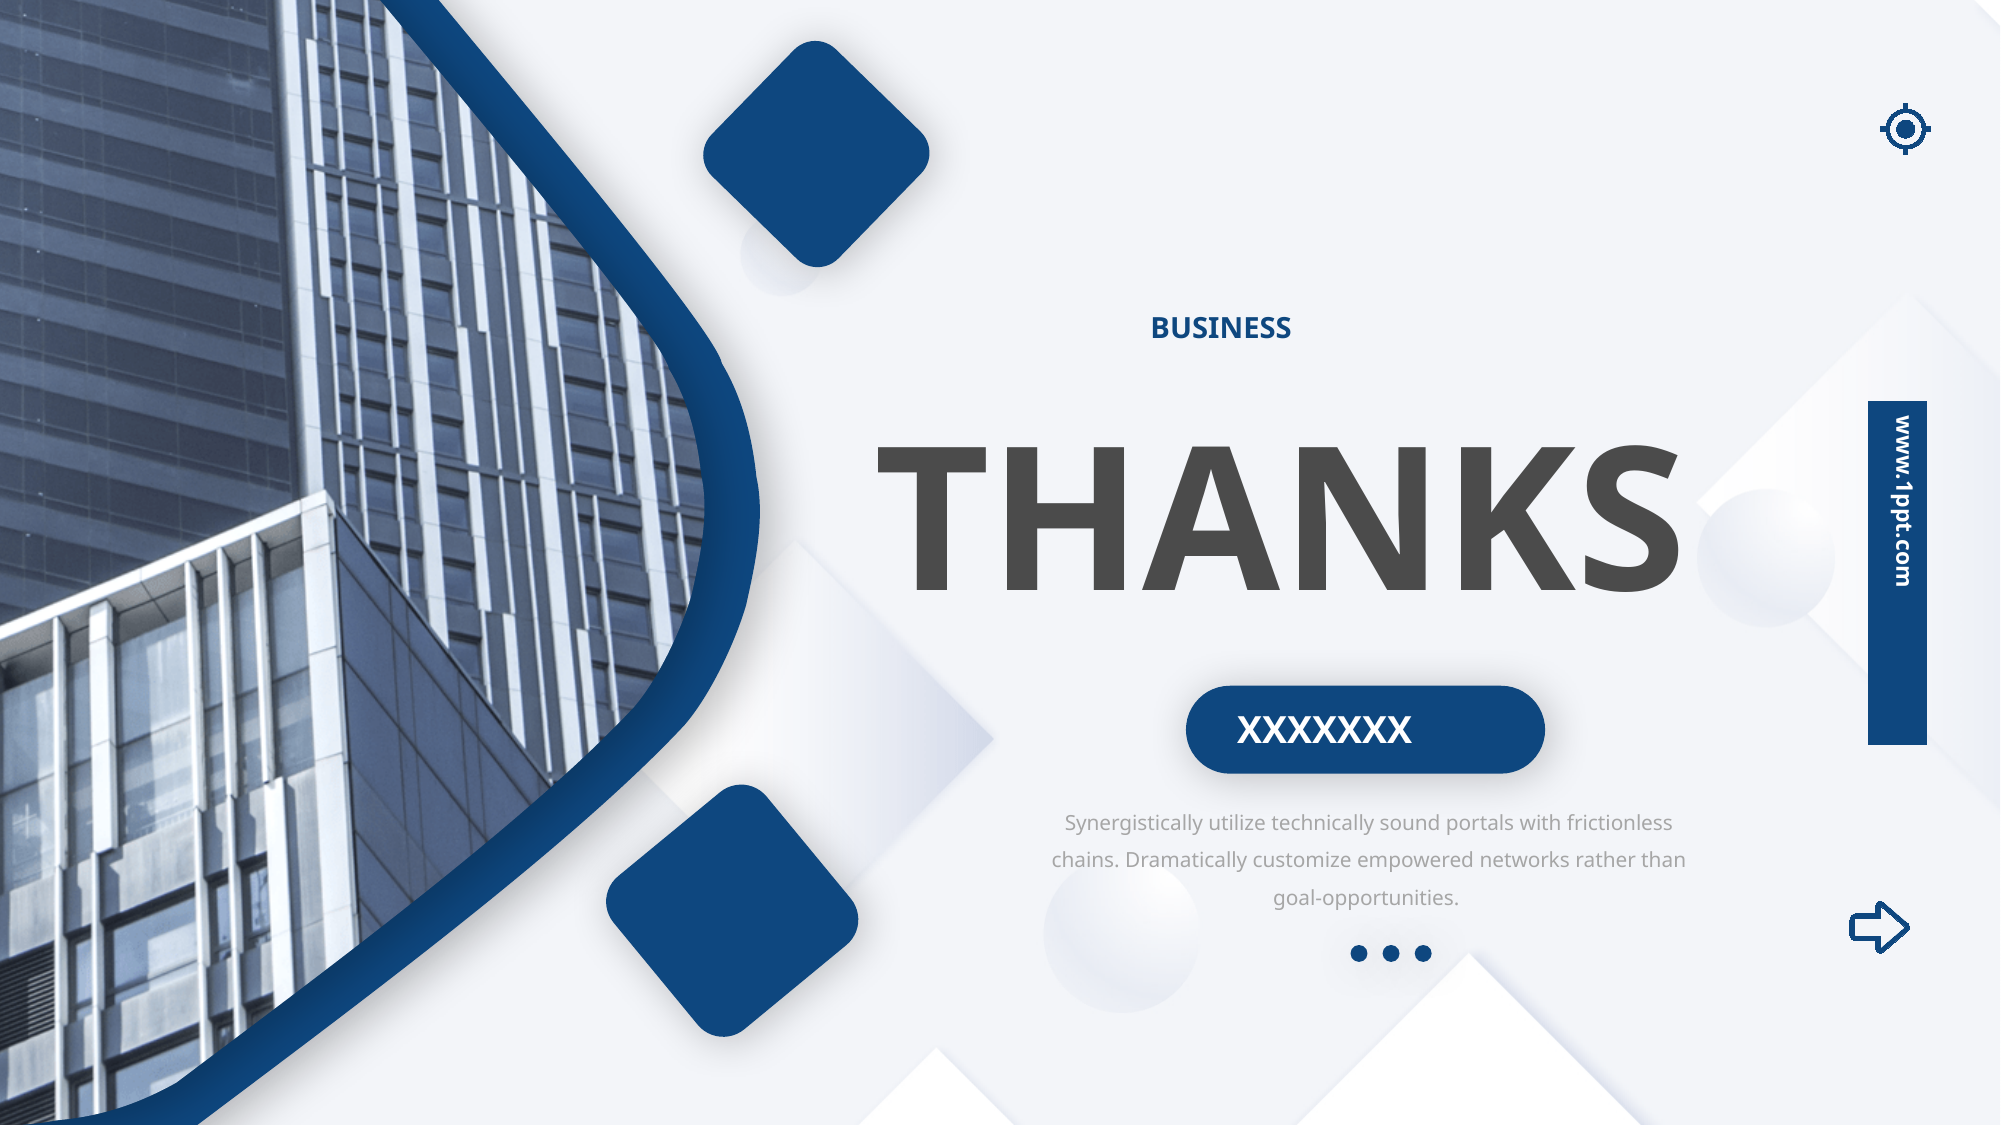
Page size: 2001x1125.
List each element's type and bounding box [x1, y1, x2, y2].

picture [760, 0, 2001, 1125]
text_box [0, 0, 760, 1125]
